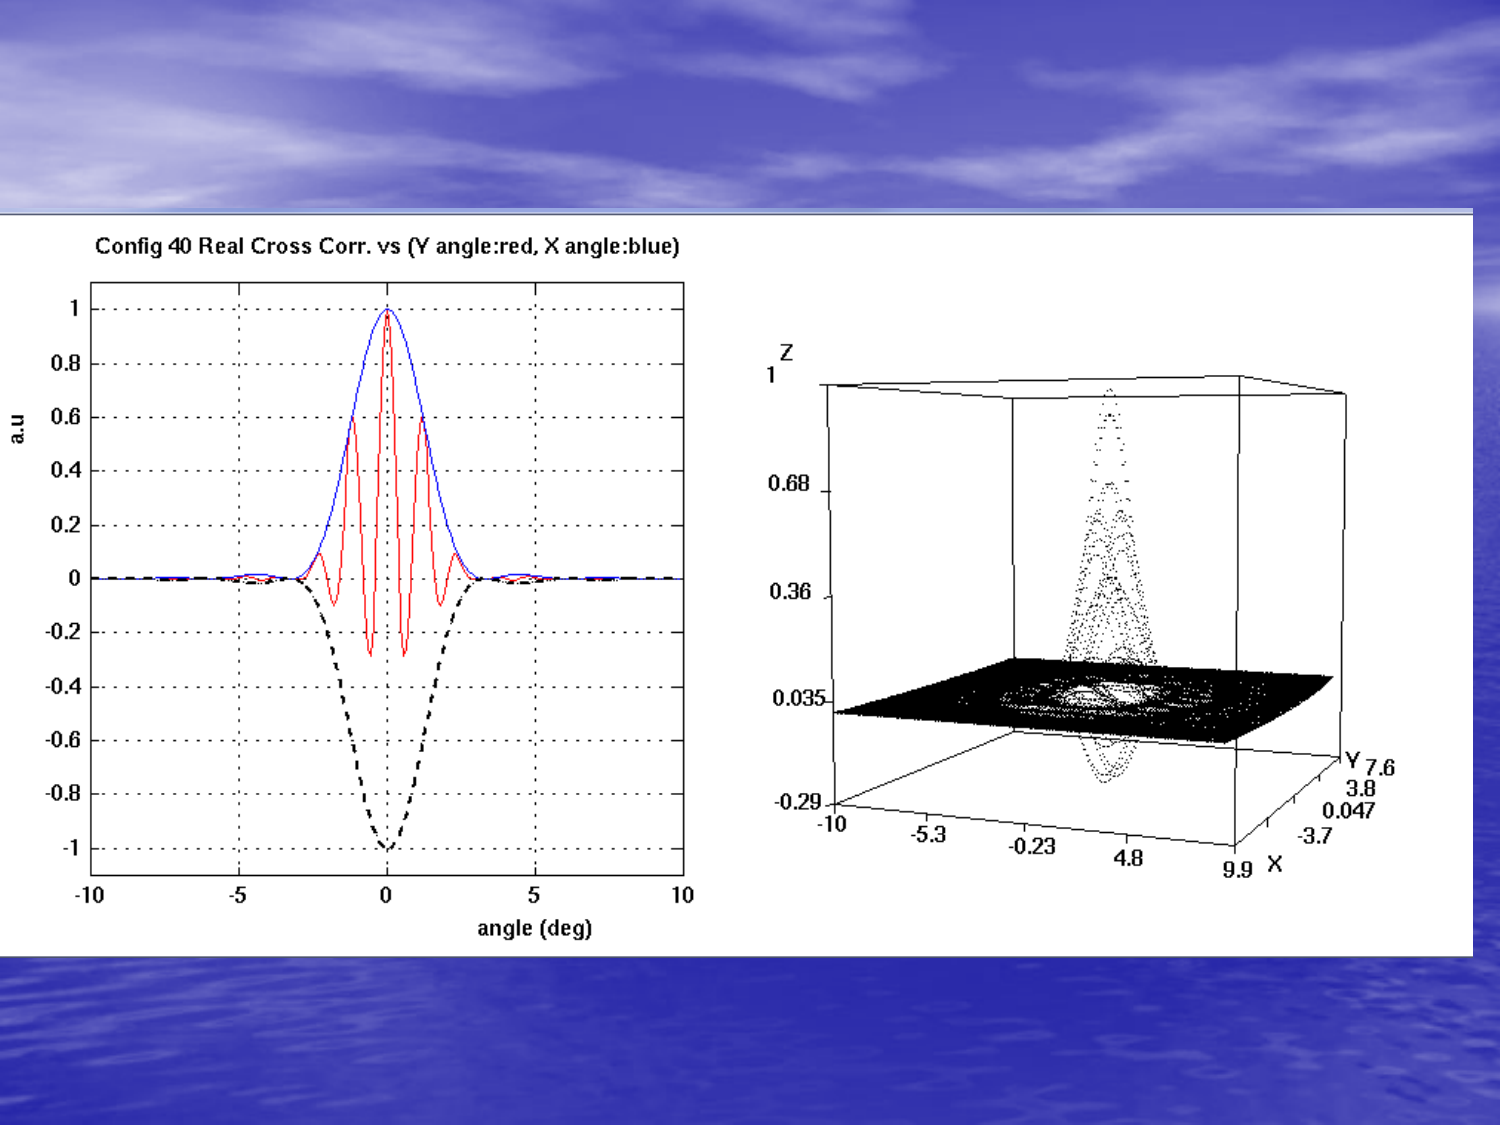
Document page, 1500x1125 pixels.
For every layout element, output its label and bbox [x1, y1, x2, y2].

picture [0, 207, 1473, 959]
